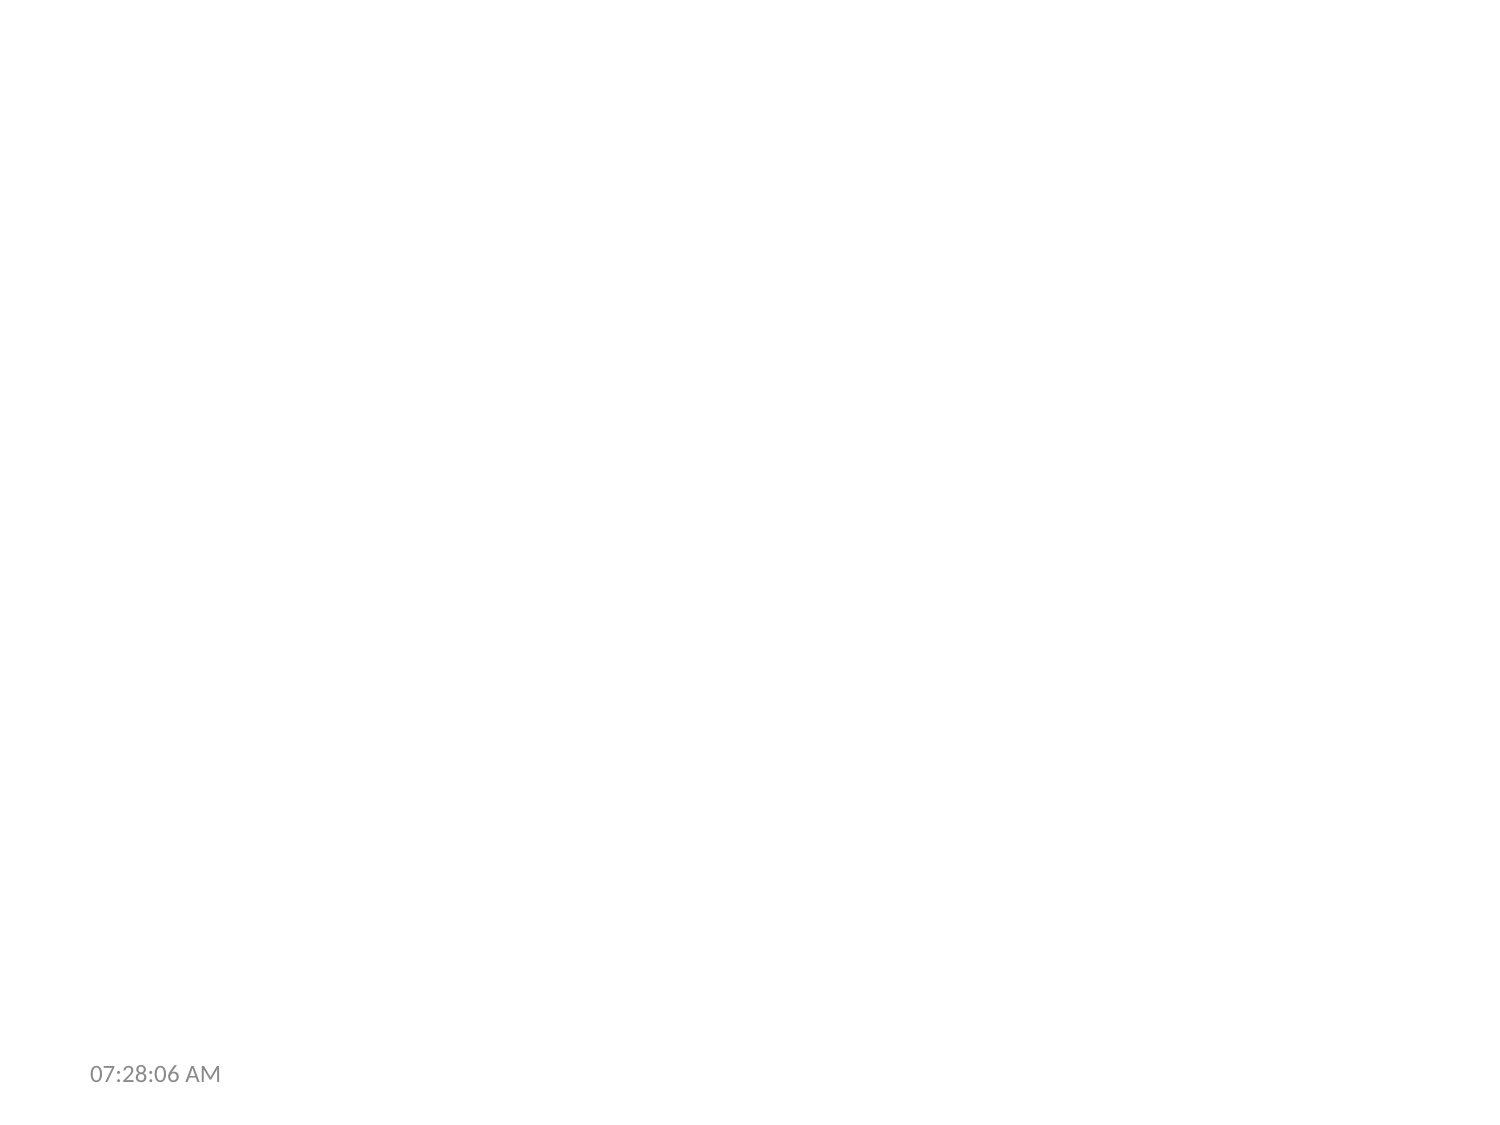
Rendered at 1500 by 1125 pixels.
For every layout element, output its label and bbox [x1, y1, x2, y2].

slide_number [75, 1042, 425, 1103]
